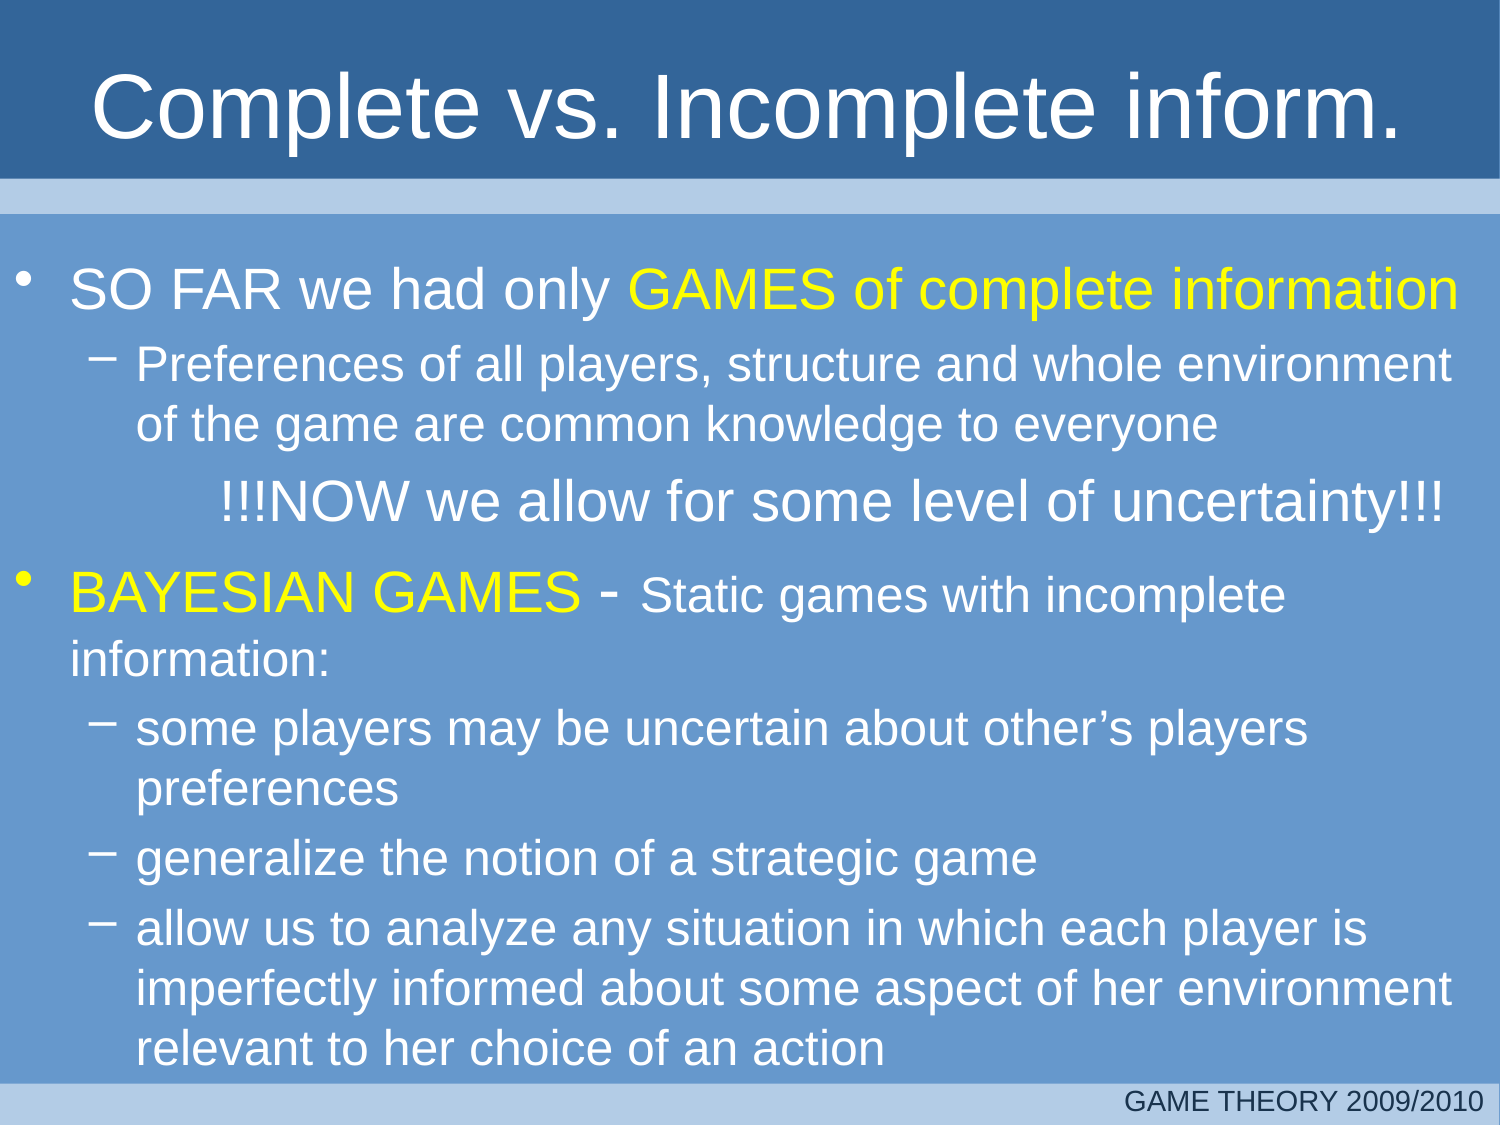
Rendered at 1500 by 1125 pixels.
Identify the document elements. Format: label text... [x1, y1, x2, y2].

text_box GAME THEORY 2009/2010 [1109, 1075, 1500, 1125]
title Complete vs. Incomplete inform. [74, 42, 1436, 162]
list SO FAR we had only GAMES of complete information Preferences of all players, structure and whole environment of the game are common knowledge to everyone !!!NOW we allow for some level of uncertainty!!! BAYESIAN GAMES - Static games with incomplete information: some players may be uncertain about other’s players preferences generalize the notion of a strategic game allow us to analyze any situation in which each player is imperfectly informed about some aspect of her environment relevant to her choice of an action [0, 243, 1499, 1084]
